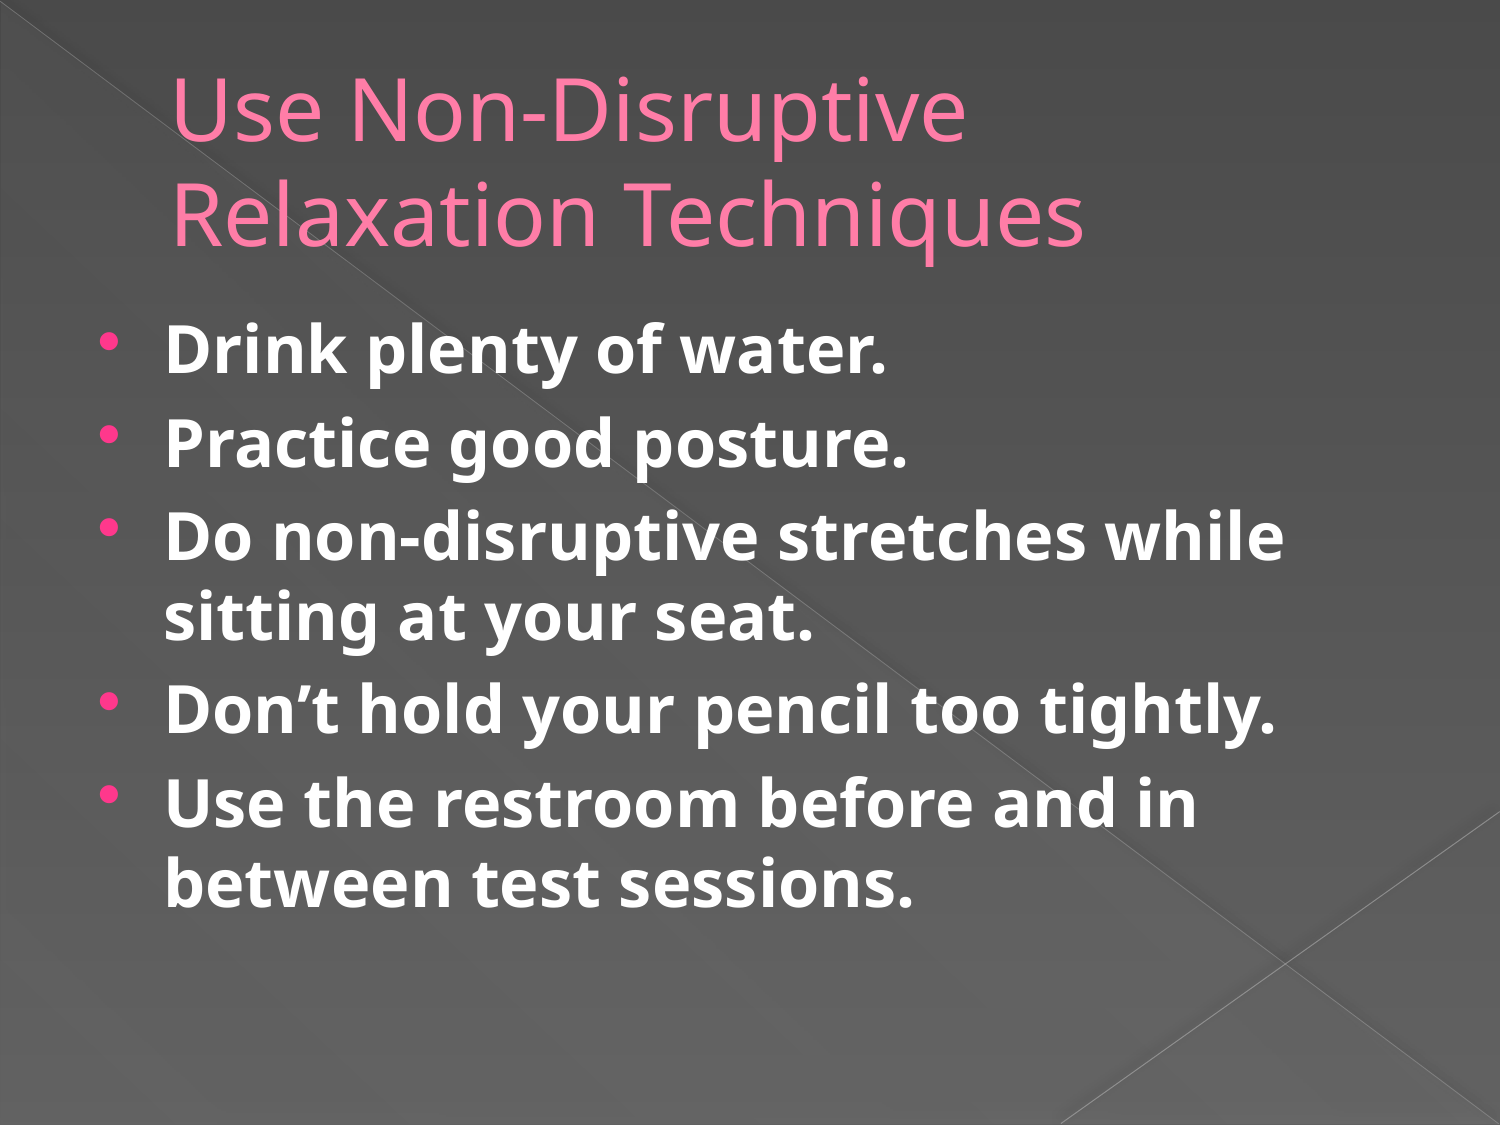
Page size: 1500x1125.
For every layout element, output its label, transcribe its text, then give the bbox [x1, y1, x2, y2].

list Drink plenty of water. Practice good posture. Do non-disruptive stretches while sitting at your seat. Don’t hold your pencil too tightly. Use the restroom before and in between test sessions. [75, 299, 1425, 1035]
title Use Non-Disruptive Relaxation Techniques [75, 43, 1425, 274]
